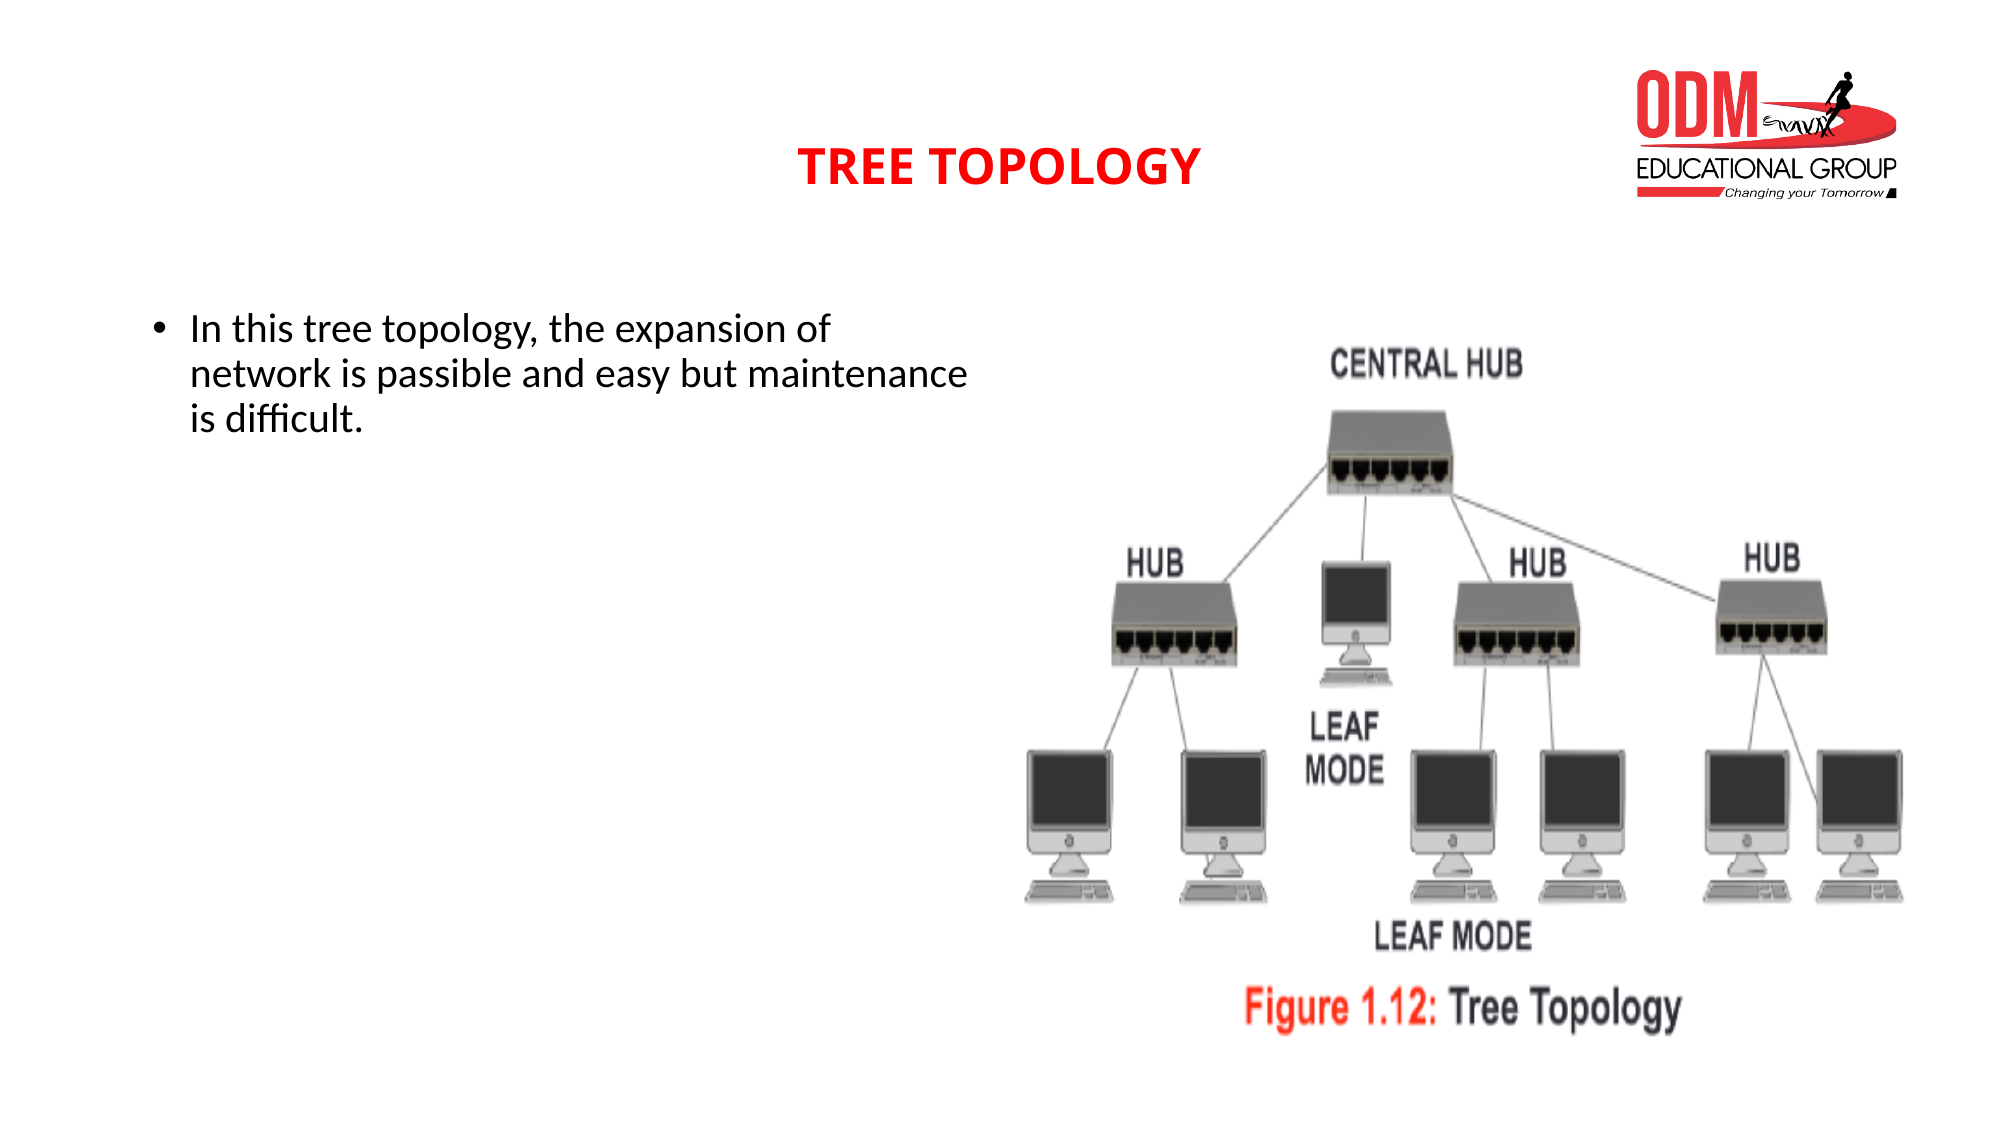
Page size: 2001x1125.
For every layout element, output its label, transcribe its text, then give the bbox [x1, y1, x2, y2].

text_box [1637, 70, 1897, 199]
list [1103, 208, 1870, 1125]
title TREE TOPOLOGY [137, 59, 1863, 278]
list In this tree topology, the expansion of network is passible and easy but maintenance is difficult. [137, 299, 988, 1014]
picture [1870, 301, 1960, 1065]
picture [1013, 301, 1103, 1065]
